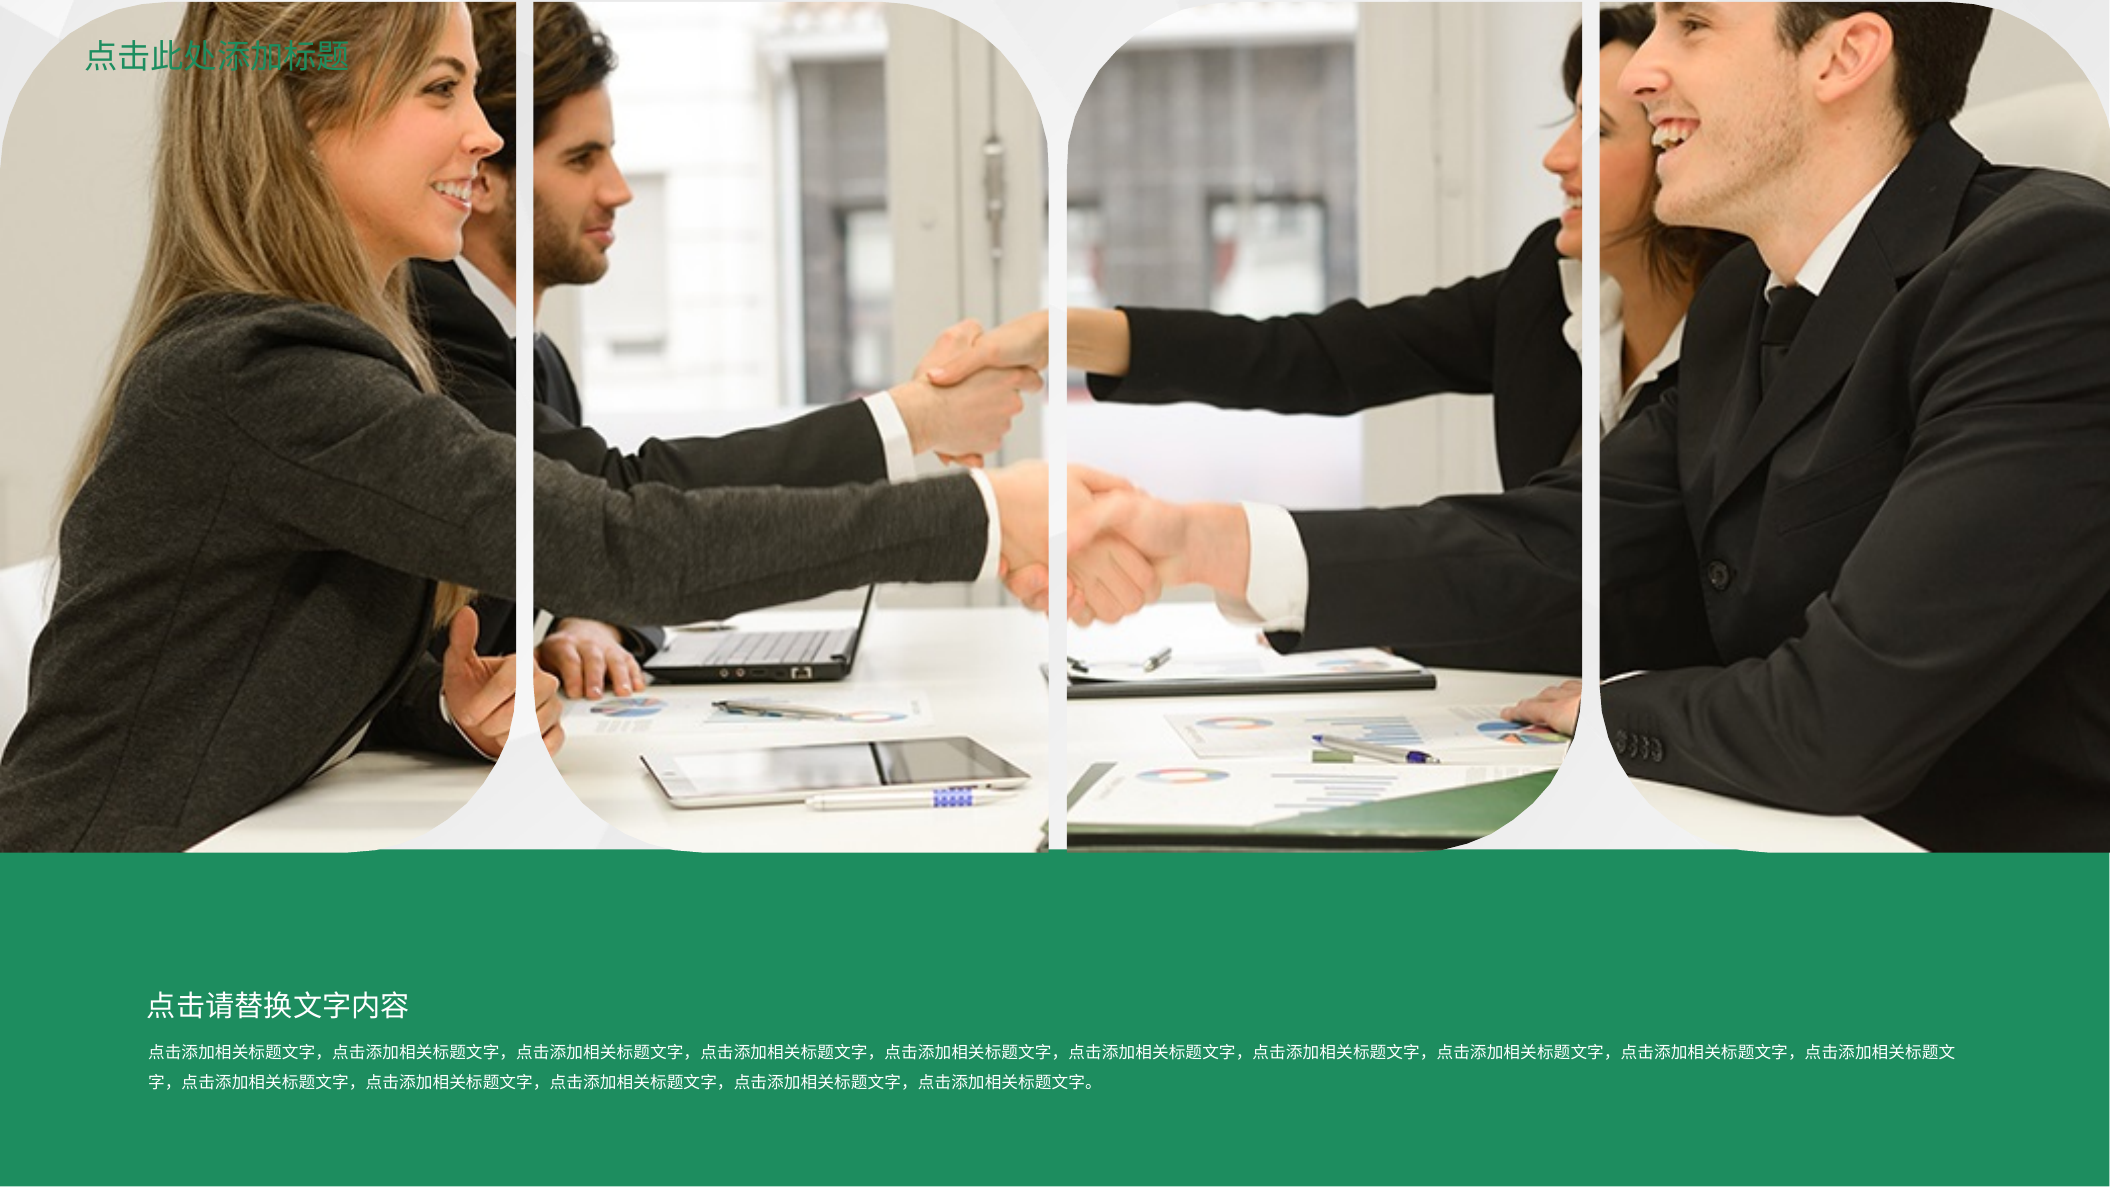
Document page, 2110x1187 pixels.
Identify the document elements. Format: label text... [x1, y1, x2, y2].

text_box 点击添加相关标题文字，点击添加相关标题文字，点击添加相关标题文字，点击添加相关标题文字，点击添加相关标题文字，点击添加相关标题文字，点击添加相关标题文字，点击添加相关标题文字，点击添加相关标题文字，点击添加相关标题文字，点击添加相关标题文字，点击添加相关标题文字，点击添加相关标题文字，点击添加相关标题文字，点击添加相关标题文字。 [133, 1024, 1976, 1100]
text_box [533, 1, 1049, 853]
text_box 点击请替换文字内容 [132, 962, 500, 1030]
text_box [0, 1, 517, 853]
text_box [1599, 1, 2110, 853]
text_box [1066, 1, 1583, 853]
text_box [0, 848, 2110, 1187]
picture [0, 0, 2110, 848]
text_box 点击此处添加标题 [69, 27, 380, 86]
